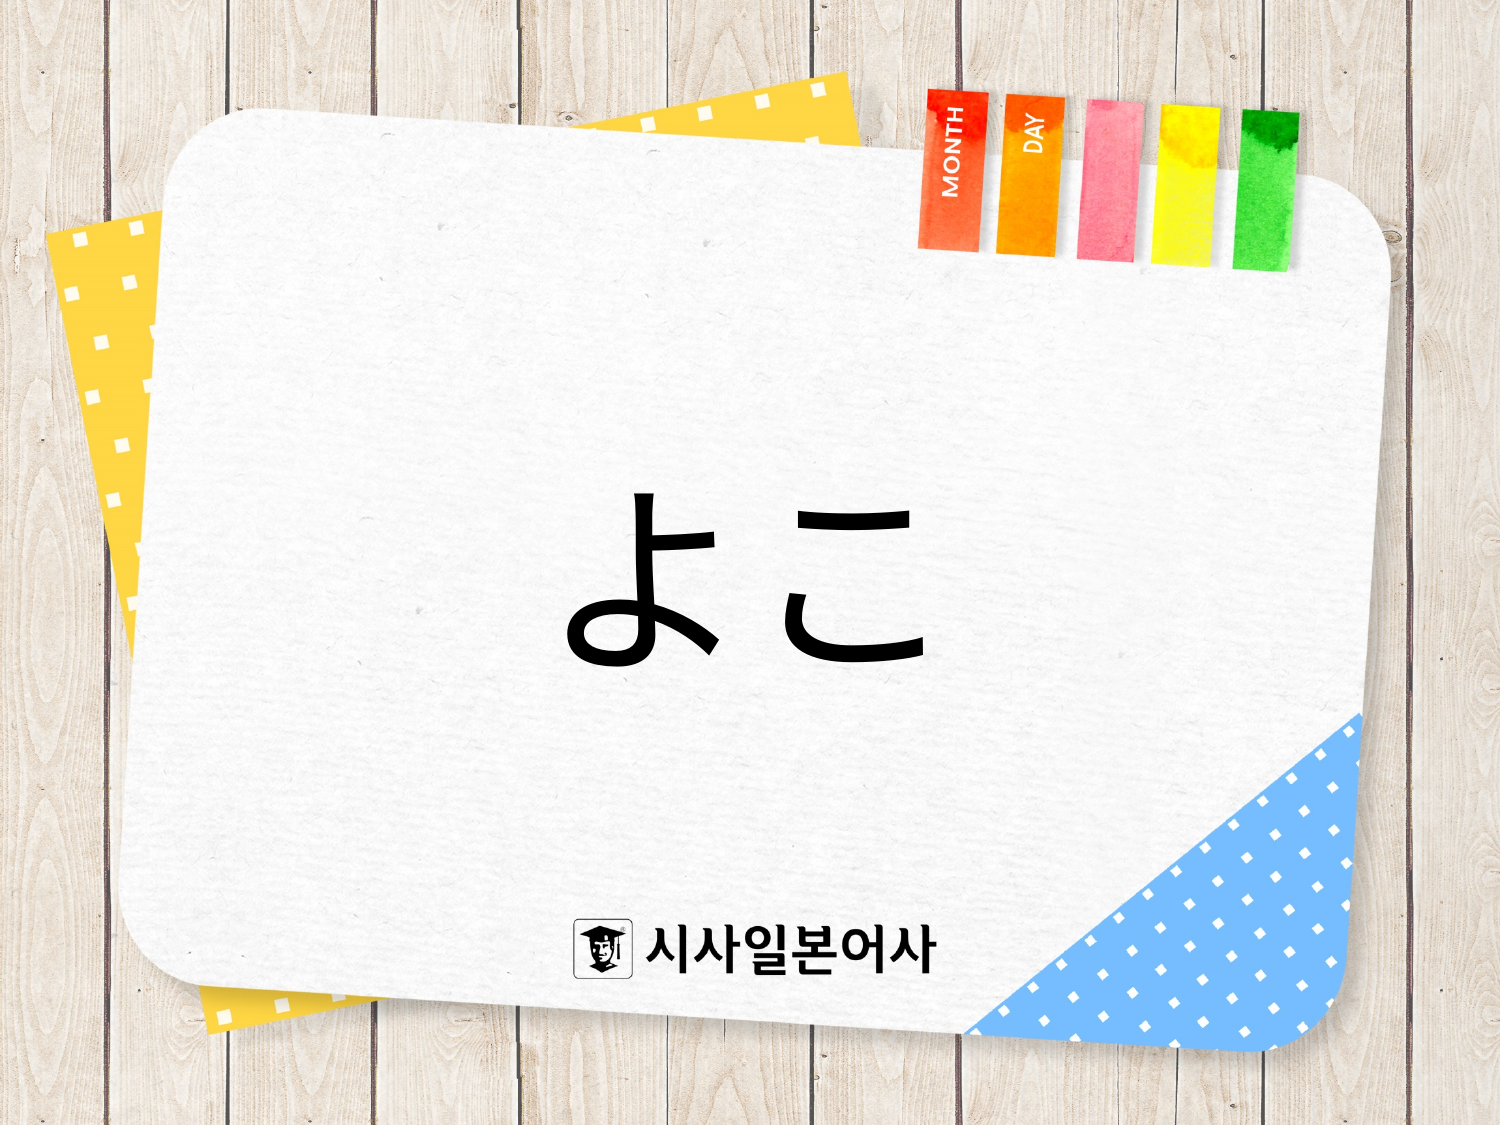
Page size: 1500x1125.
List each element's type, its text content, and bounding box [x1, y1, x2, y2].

picture [0, 0, 1500, 1125]
title よこ [75, 338, 1425, 811]
